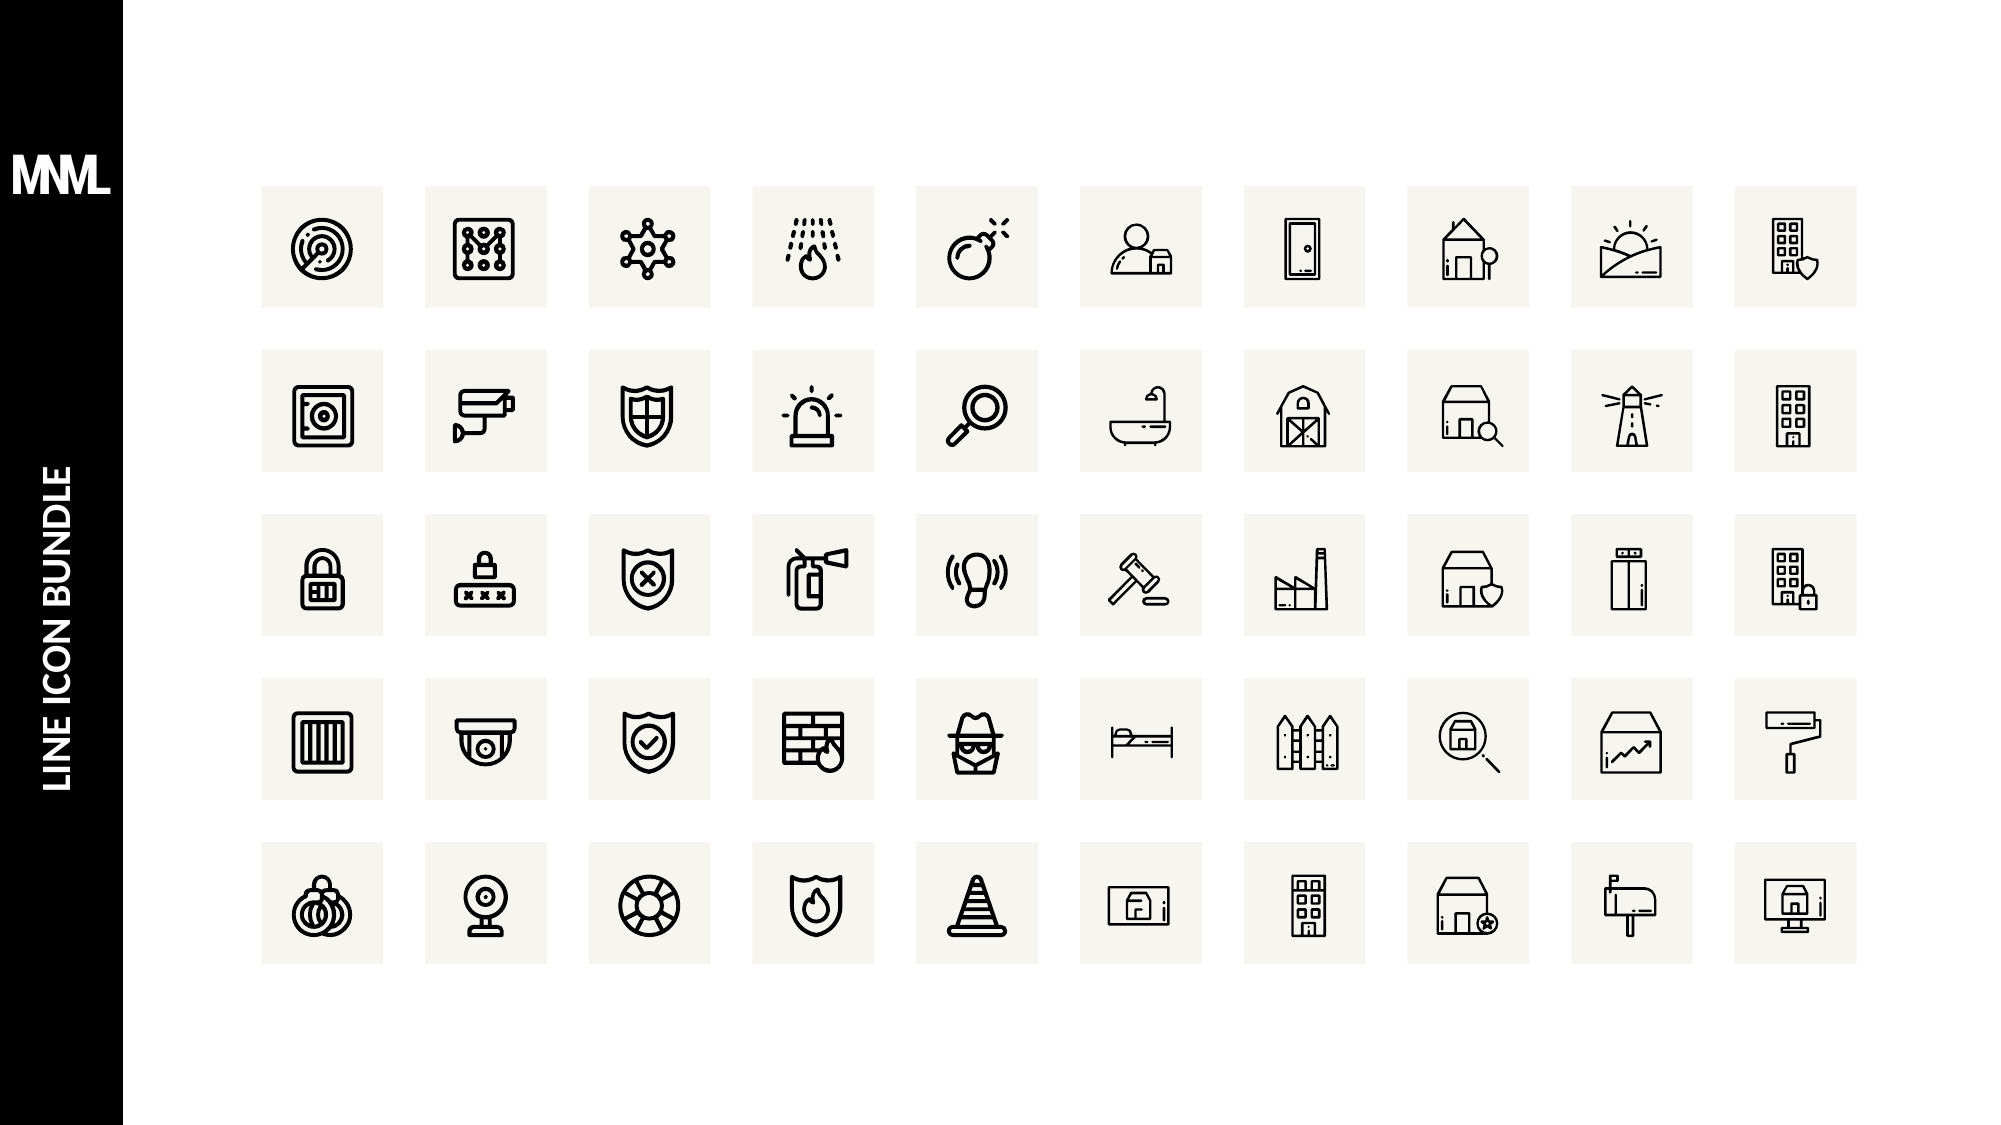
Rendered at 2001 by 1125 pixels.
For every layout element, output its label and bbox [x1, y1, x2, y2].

text_box [798, 242, 804, 251]
text_box [810, 217, 815, 227]
text_box [800, 230, 805, 239]
text_box [1775, 385, 1811, 448]
text_box [1111, 726, 1173, 759]
text_box [961, 552, 992, 609]
text_box [946, 874, 1008, 938]
text_box [818, 217, 824, 227]
text_box [789, 397, 835, 448]
text_box [791, 230, 797, 238]
text_box [1109, 385, 1172, 447]
text_box [1765, 711, 1822, 774]
text_box [953, 562, 962, 586]
text_box [1600, 711, 1662, 774]
text_box [291, 874, 353, 938]
text_box [989, 217, 997, 226]
text_box [1604, 874, 1657, 938]
text_box [1107, 886, 1170, 926]
text_box [1142, 596, 1170, 606]
text_box [452, 217, 515, 281]
text_box [1001, 217, 1010, 226]
text_box [1276, 385, 1330, 448]
text_box [618, 874, 681, 938]
text_box [826, 393, 834, 400]
text_box [1284, 217, 1321, 281]
text_box [992, 559, 1000, 586]
text_box [1110, 223, 1173, 275]
text_box [472, 550, 497, 580]
text_box [620, 384, 674, 448]
text_box [292, 385, 355, 448]
text_box [788, 241, 794, 250]
text_box [793, 217, 799, 226]
text_box [830, 230, 836, 238]
text_box [1442, 217, 1499, 281]
text_box [454, 718, 517, 767]
text_box [452, 388, 515, 444]
text_box [786, 548, 849, 611]
text_box [1438, 711, 1501, 774]
text_box [1642, 224, 1648, 232]
text_box [1001, 230, 1010, 238]
text_box [834, 413, 843, 418]
text_box [835, 253, 841, 262]
text_box [1108, 552, 1161, 606]
text_box [453, 582, 516, 608]
text_box [1274, 547, 1329, 611]
text_box [790, 393, 797, 401]
text_box [947, 230, 997, 281]
text_box [782, 711, 845, 774]
text_box [810, 230, 815, 239]
text_box [621, 548, 675, 611]
text_box [1601, 393, 1621, 401]
text_box [820, 230, 826, 239]
text_box [300, 547, 345, 611]
text_box [827, 217, 833, 226]
text_box [945, 384, 1008, 448]
text_box [463, 874, 508, 938]
text_box [1441, 385, 1504, 448]
text_box [1441, 550, 1504, 608]
text_box [947, 712, 1004, 775]
text_box [1613, 225, 1619, 232]
text_box [809, 385, 814, 394]
text_box [1615, 385, 1664, 447]
text_box [1771, 547, 1818, 611]
text_box [781, 413, 790, 418]
picture [0, 113, 122, 236]
text_box [1771, 217, 1819, 281]
text_box [1615, 547, 1643, 559]
text_box [822, 242, 828, 251]
text_box [785, 253, 791, 262]
text_box [998, 554, 1008, 590]
text_box [1599, 231, 1662, 279]
text_box [1276, 714, 1339, 770]
text_box [622, 711, 676, 774]
text_box [1764, 878, 1826, 934]
text_box [620, 217, 676, 281]
text_box [1291, 874, 1327, 938]
text_box [802, 217, 807, 227]
text_box [789, 875, 843, 938]
text_box [798, 244, 827, 281]
text_box [290, 217, 353, 281]
text_box [1436, 876, 1499, 935]
text_box [832, 241, 838, 250]
text_box [1604, 402, 1621, 408]
text_box [291, 711, 354, 774]
text_box [1610, 560, 1647, 611]
text_box [945, 554, 955, 591]
